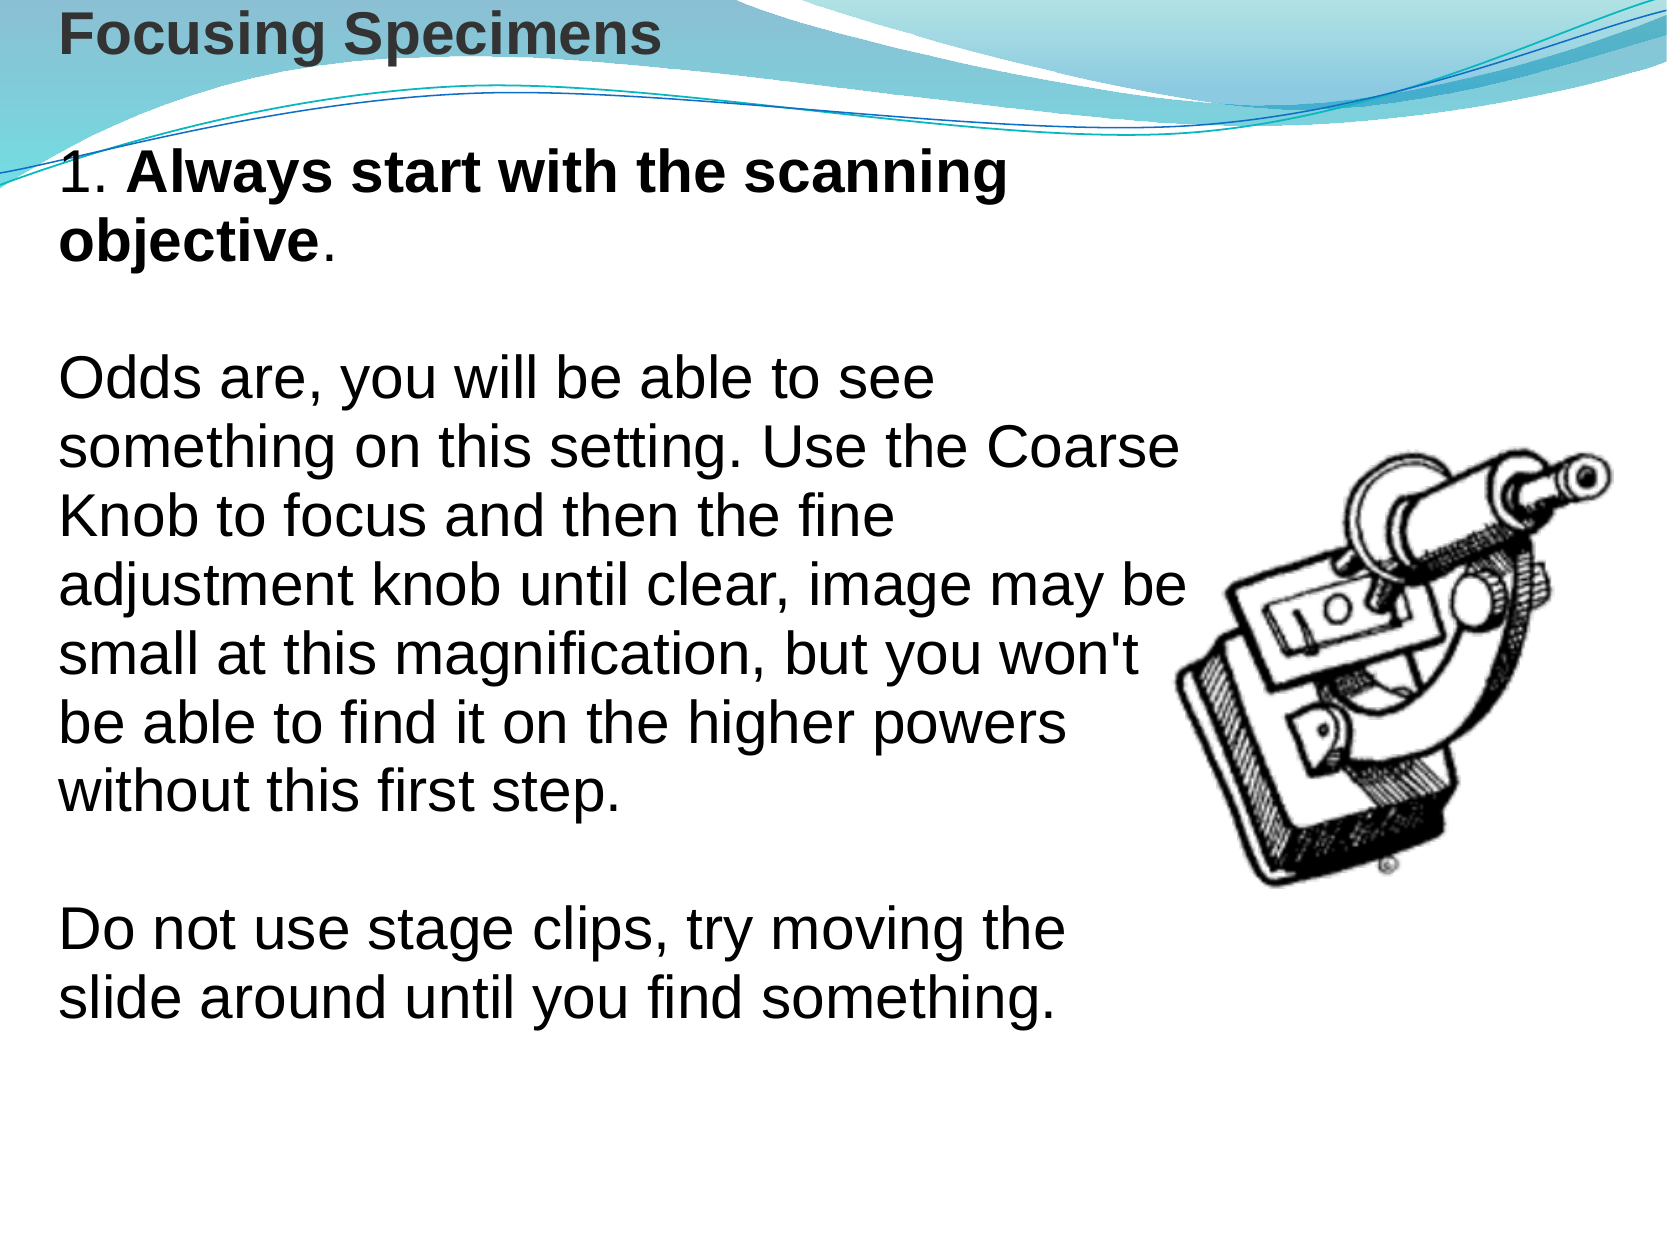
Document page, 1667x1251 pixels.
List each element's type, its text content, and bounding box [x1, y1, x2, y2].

text_box Focusing Specimens 1. Always start with the scanning objective. Odds are, you will be able to see something on this setting. Use the Coarse Knob to focus and then the fine adjustment knob until clear, image may be small at this magnification, but you won't be able to find it on the higher powers without this first step. Do not use stage clips, try moving the slide around until you find something. [58, 0, 1193, 1170]
picture [1158, 412, 1626, 927]
